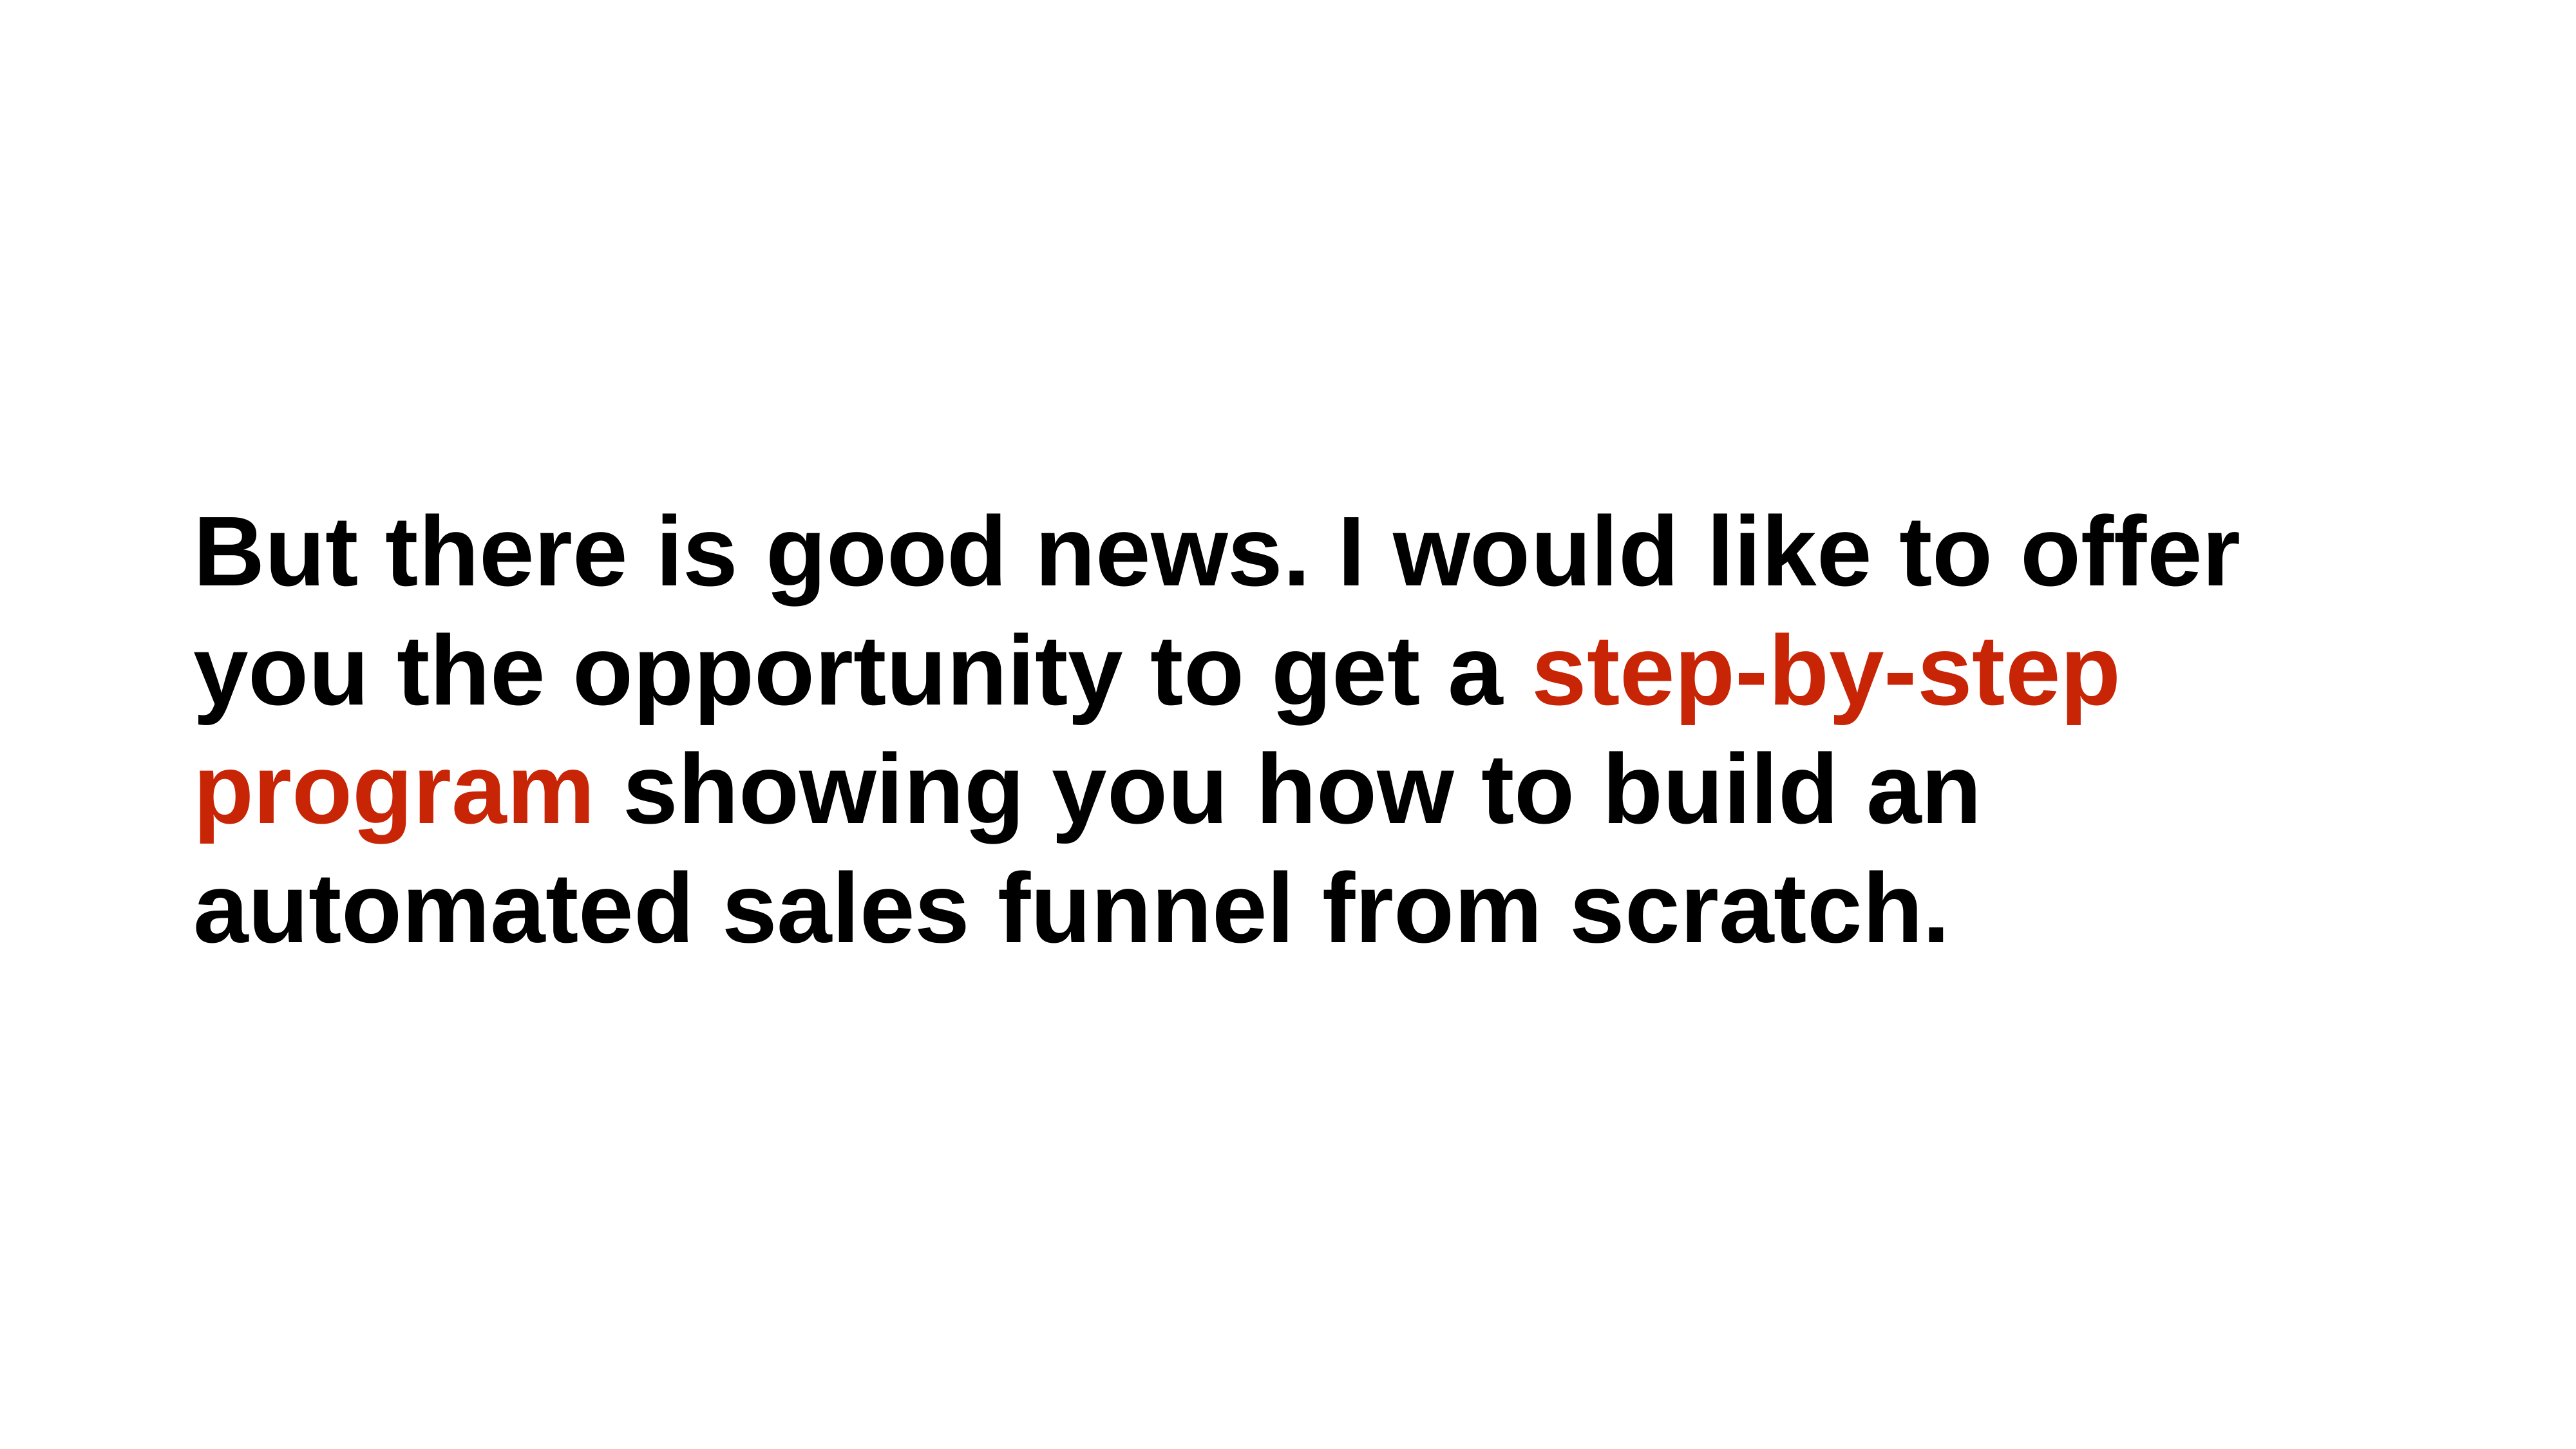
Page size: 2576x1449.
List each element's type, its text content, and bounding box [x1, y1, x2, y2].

title But there is good news. I would like to offer you the opportunity to get a step-by-step program showing you how to build an automated sales funnel from scratch. [187, 478, 2389, 971]
